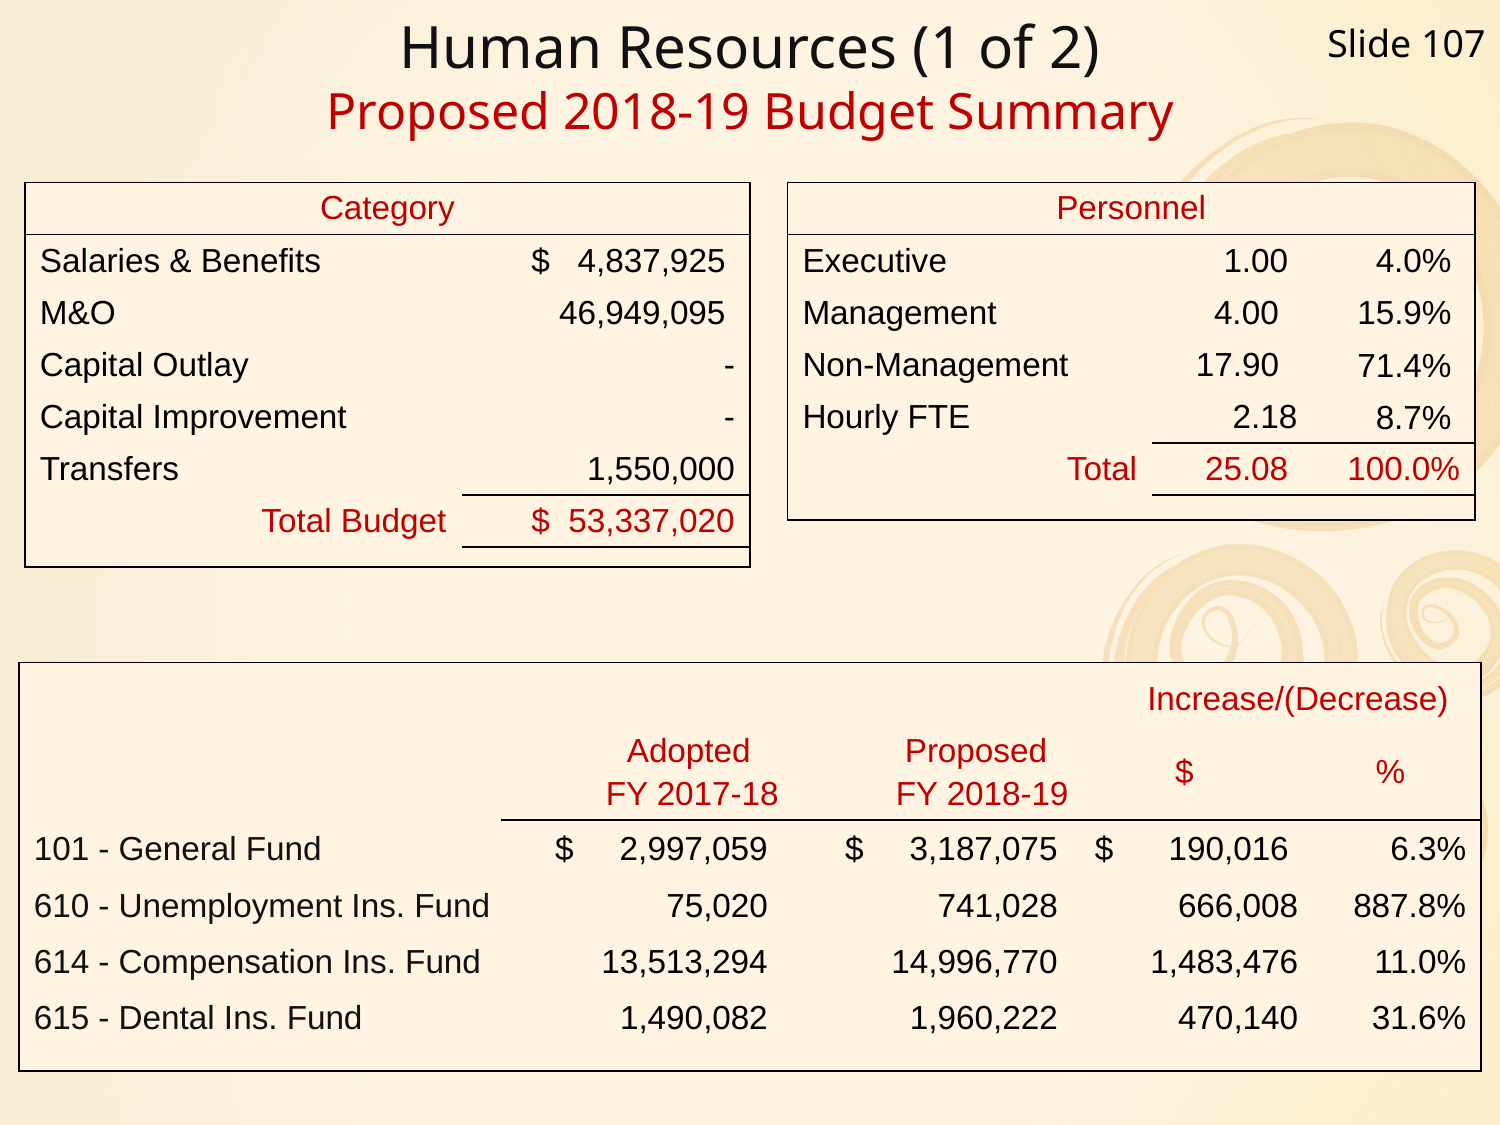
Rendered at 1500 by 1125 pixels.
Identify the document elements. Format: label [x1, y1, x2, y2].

table_cell [20, 725, 1480, 1070]
table_header [26, 183, 749, 234]
slide_number [1312, 12, 1500, 88]
title [50, 24, 1450, 125]
picture [0, 0, 1500, 1125]
table_cell [26, 235, 749, 566]
table_cell [1069, 725, 1480, 819]
table_header [788, 183, 1474, 234]
table_cell [788, 235, 1474, 519]
table_header [20, 663, 1480, 819]
